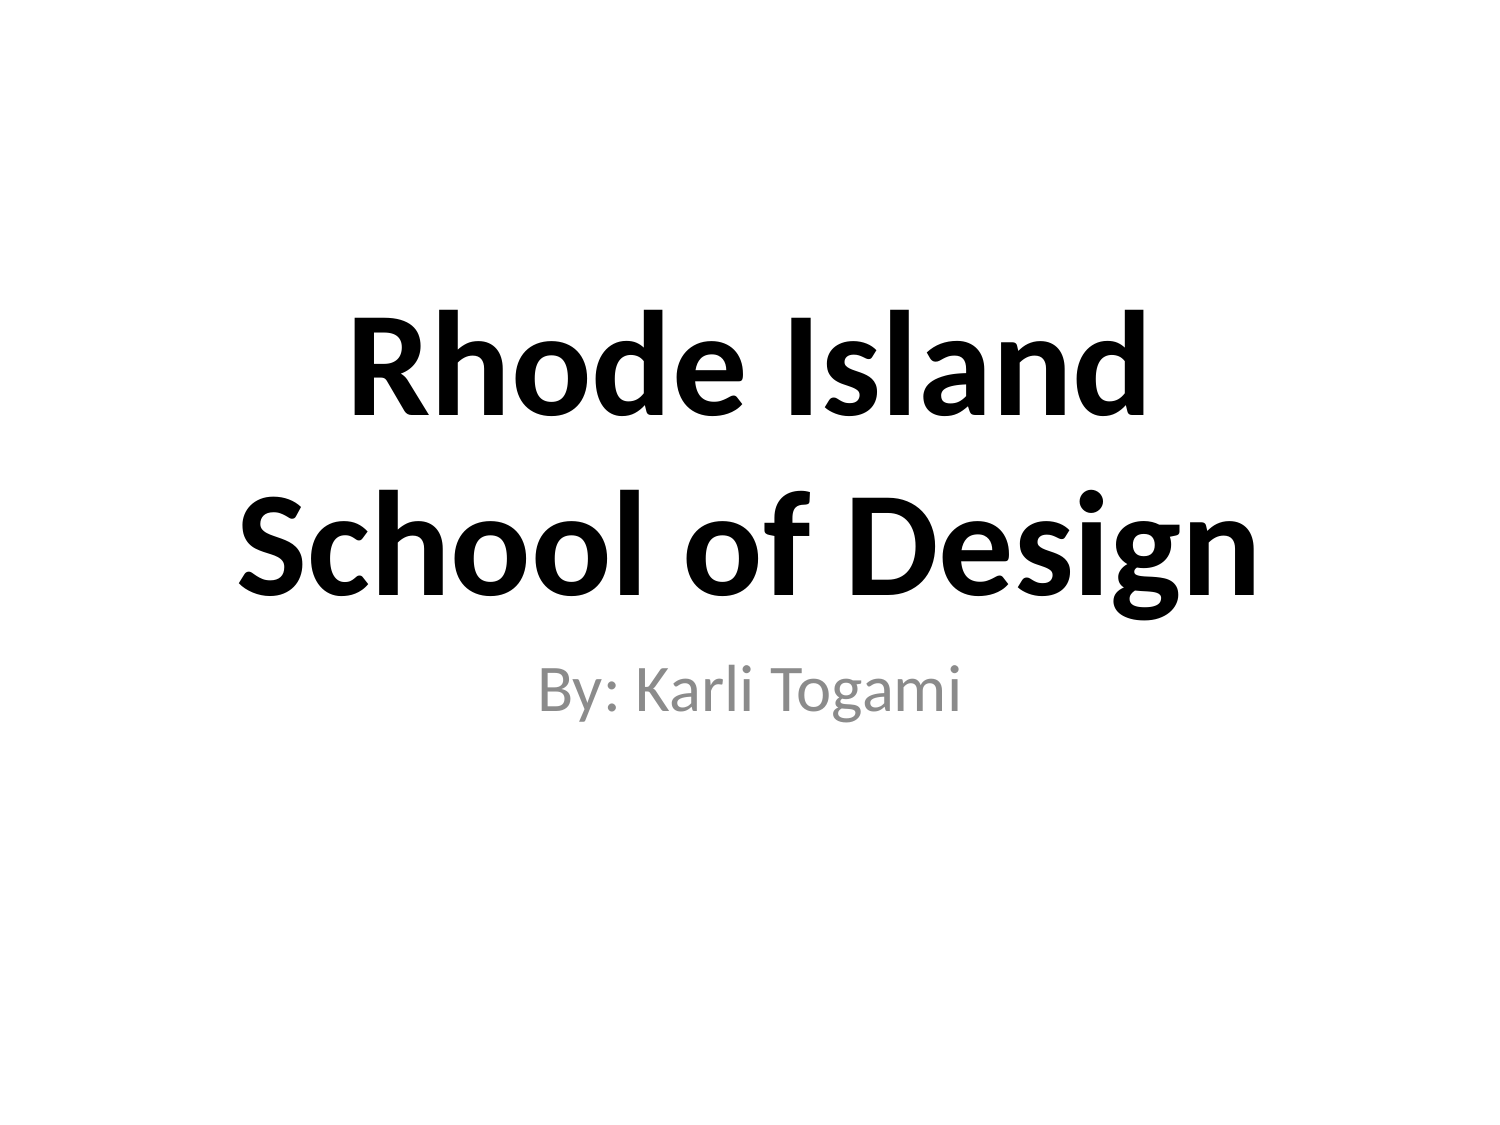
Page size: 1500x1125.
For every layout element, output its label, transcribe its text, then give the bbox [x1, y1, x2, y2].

subtitle By: Karli Togami [225, 637, 1275, 925]
title Rhode Island School of Design [112, 324, 1388, 567]
